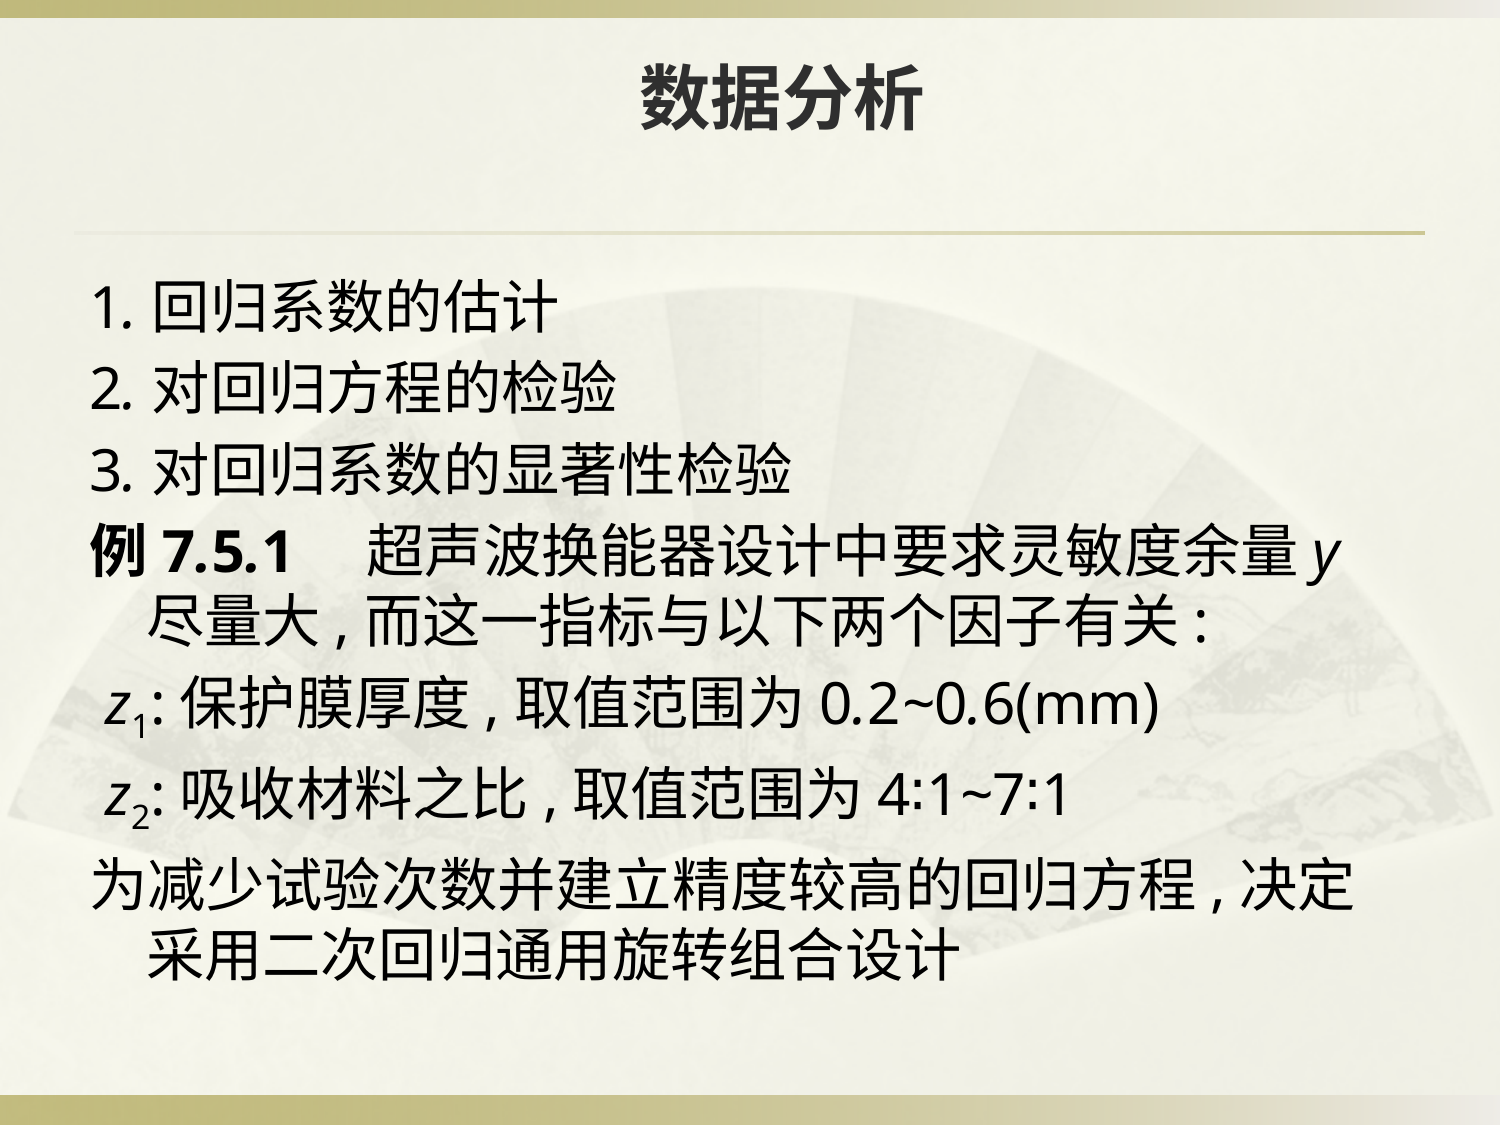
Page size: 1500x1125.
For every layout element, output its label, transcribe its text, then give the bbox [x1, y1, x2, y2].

title 数据分析 [75, 45, 1425, 233]
list 1.回归系数的估计 2.对回归方程的检验 3.对回归系数的显著性检验 例7.5.1 超声波换能器设计中要求灵敏度余量y尽量大,而这一指标与以下两个因子有关: z1:保护膜厚度,取值范围为0.2~0.6(mm) z2:吸收材料之比,取值范围为4∶1~7∶1 为减少试验次数并建立精度较高的回归方程,决定采用二次回归通用旋转组合设计 [75, 262, 1425, 1032]
